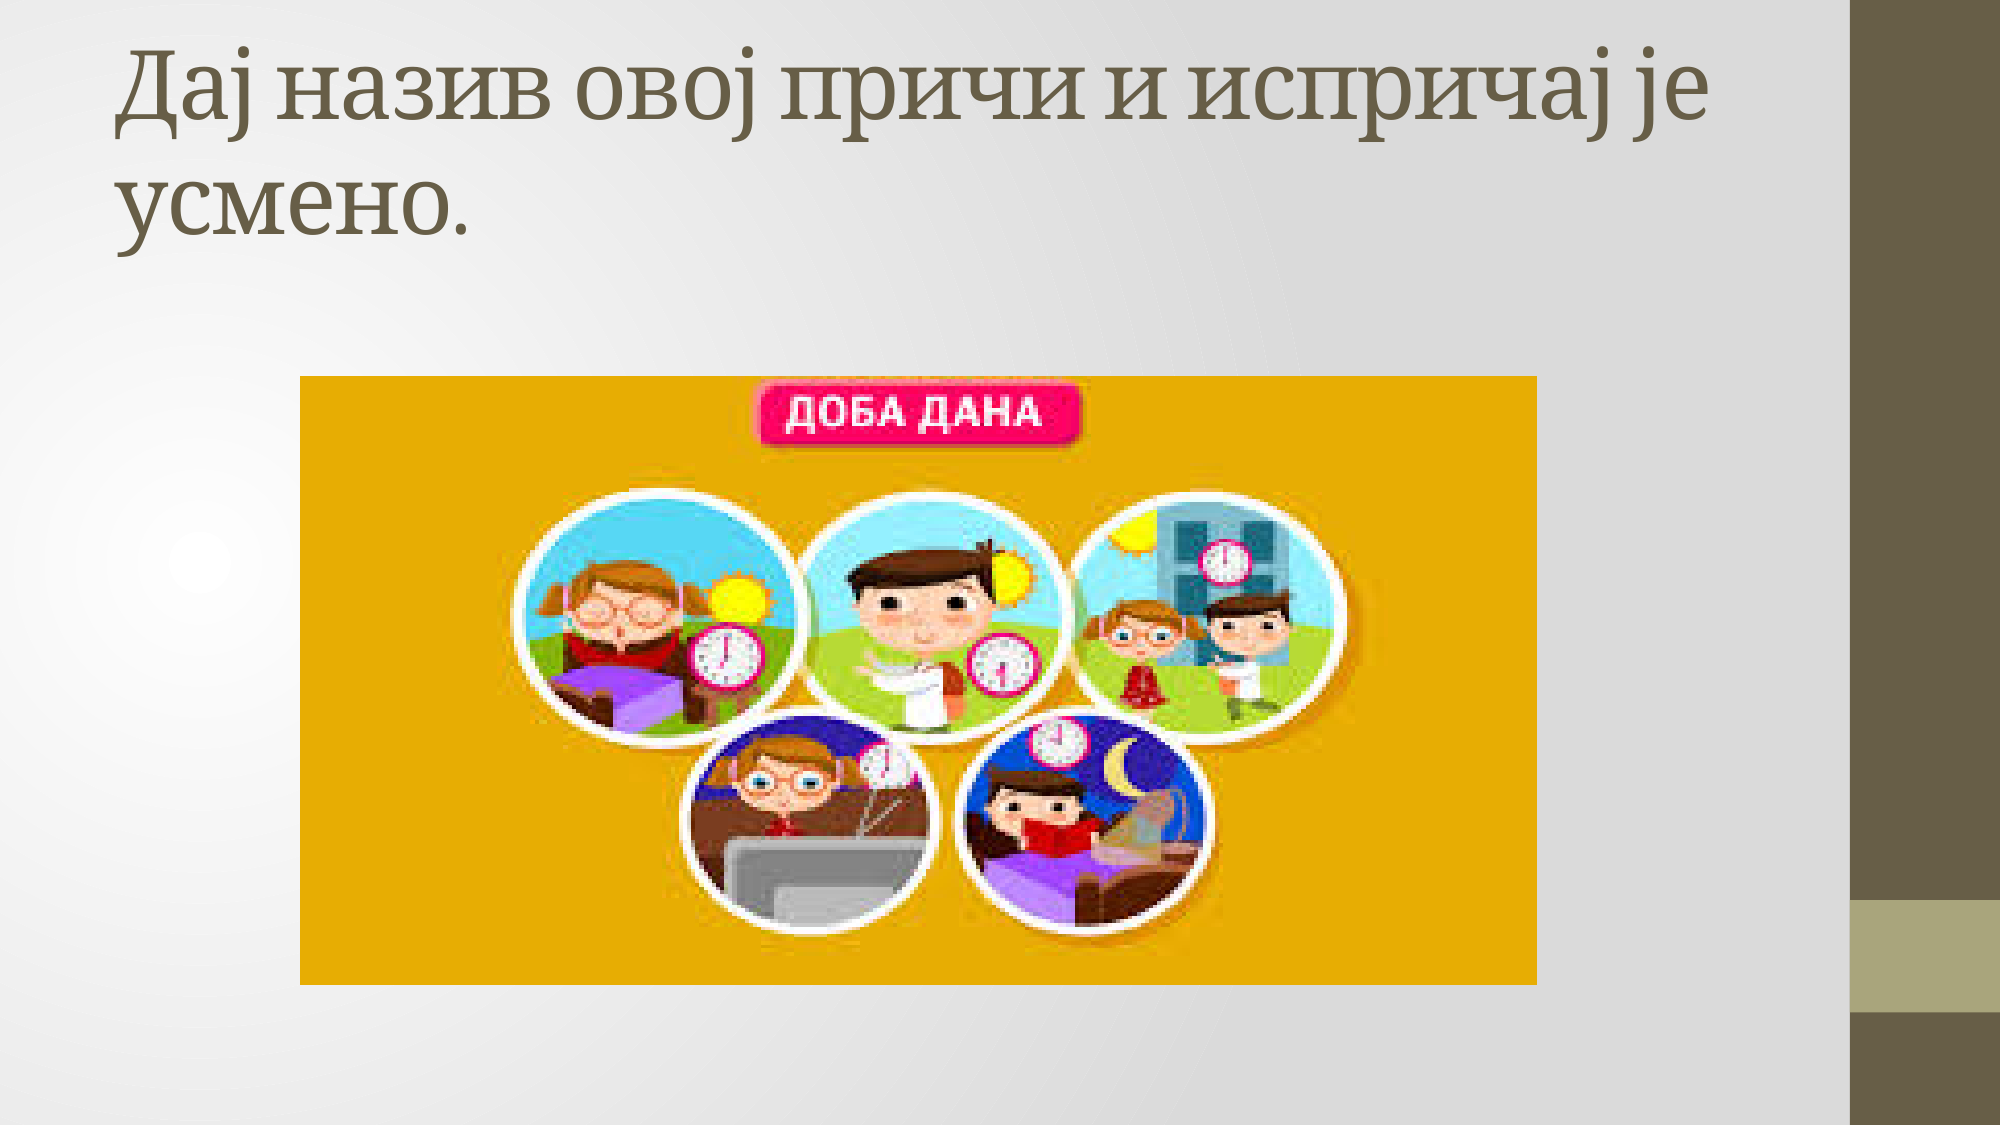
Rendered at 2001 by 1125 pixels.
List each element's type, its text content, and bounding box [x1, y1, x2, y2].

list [299, 376, 1538, 986]
title Дај назив овој причи и испричај је усмено. [99, 45, 1767, 233]
